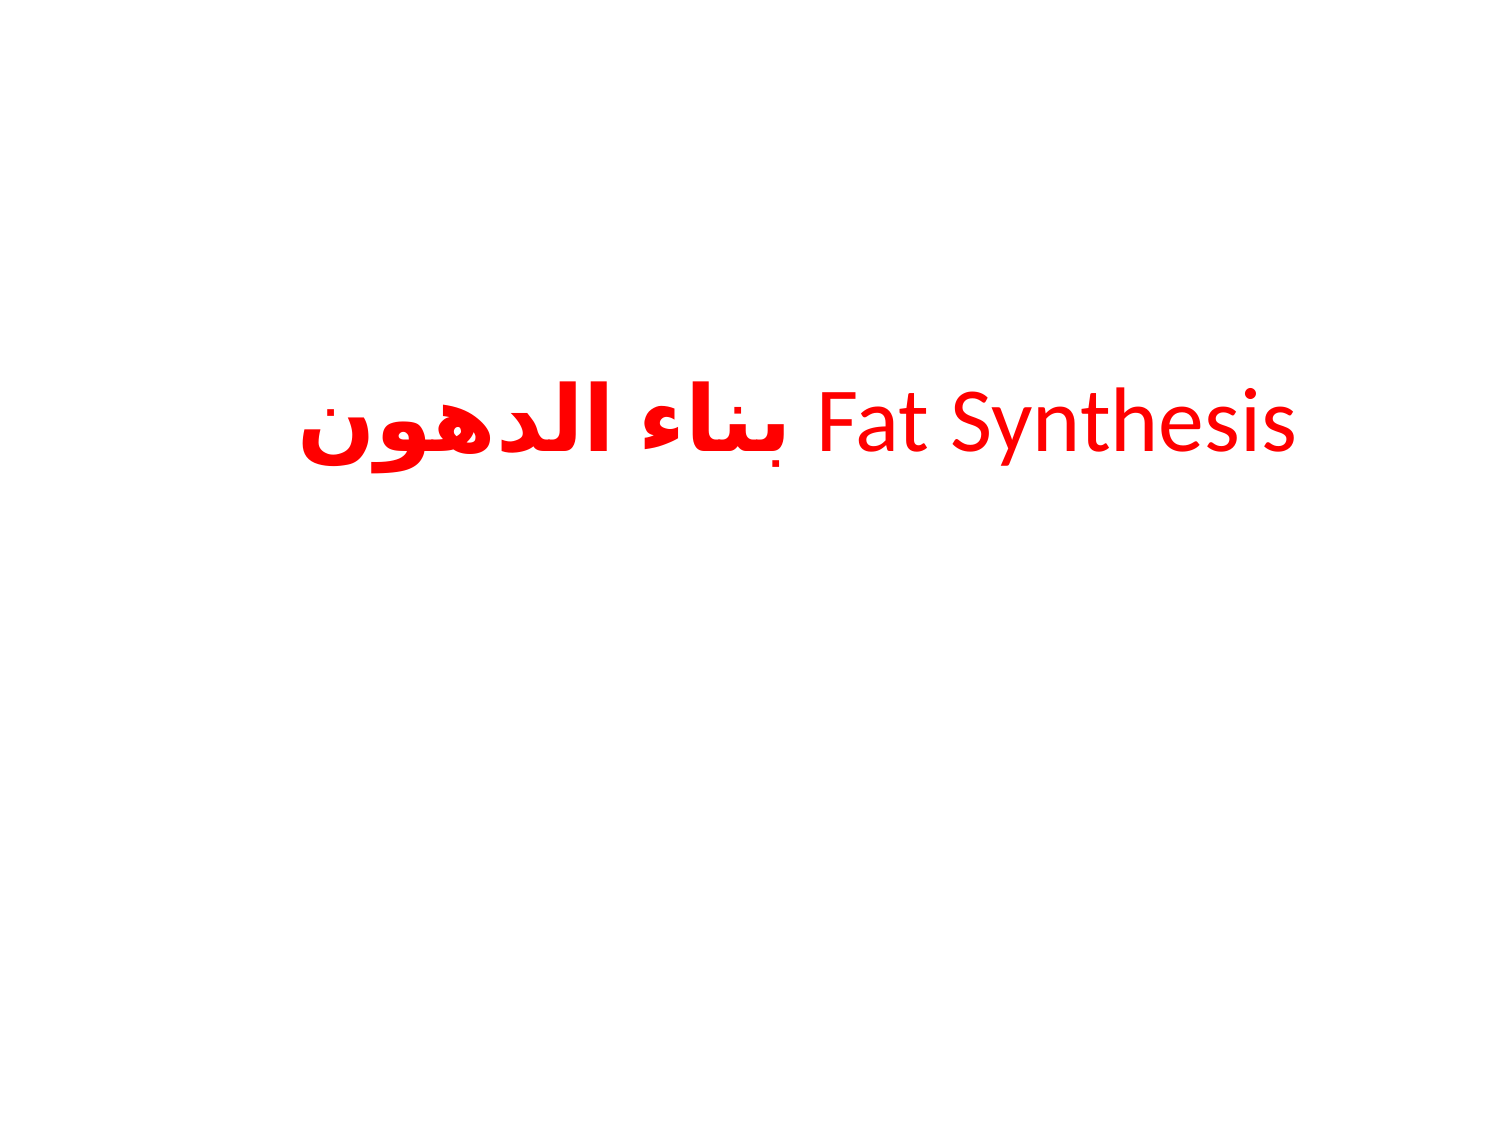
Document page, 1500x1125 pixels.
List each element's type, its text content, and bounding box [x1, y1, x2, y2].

title بناء الدهون Fat Synthesis [112, 349, 1388, 591]
